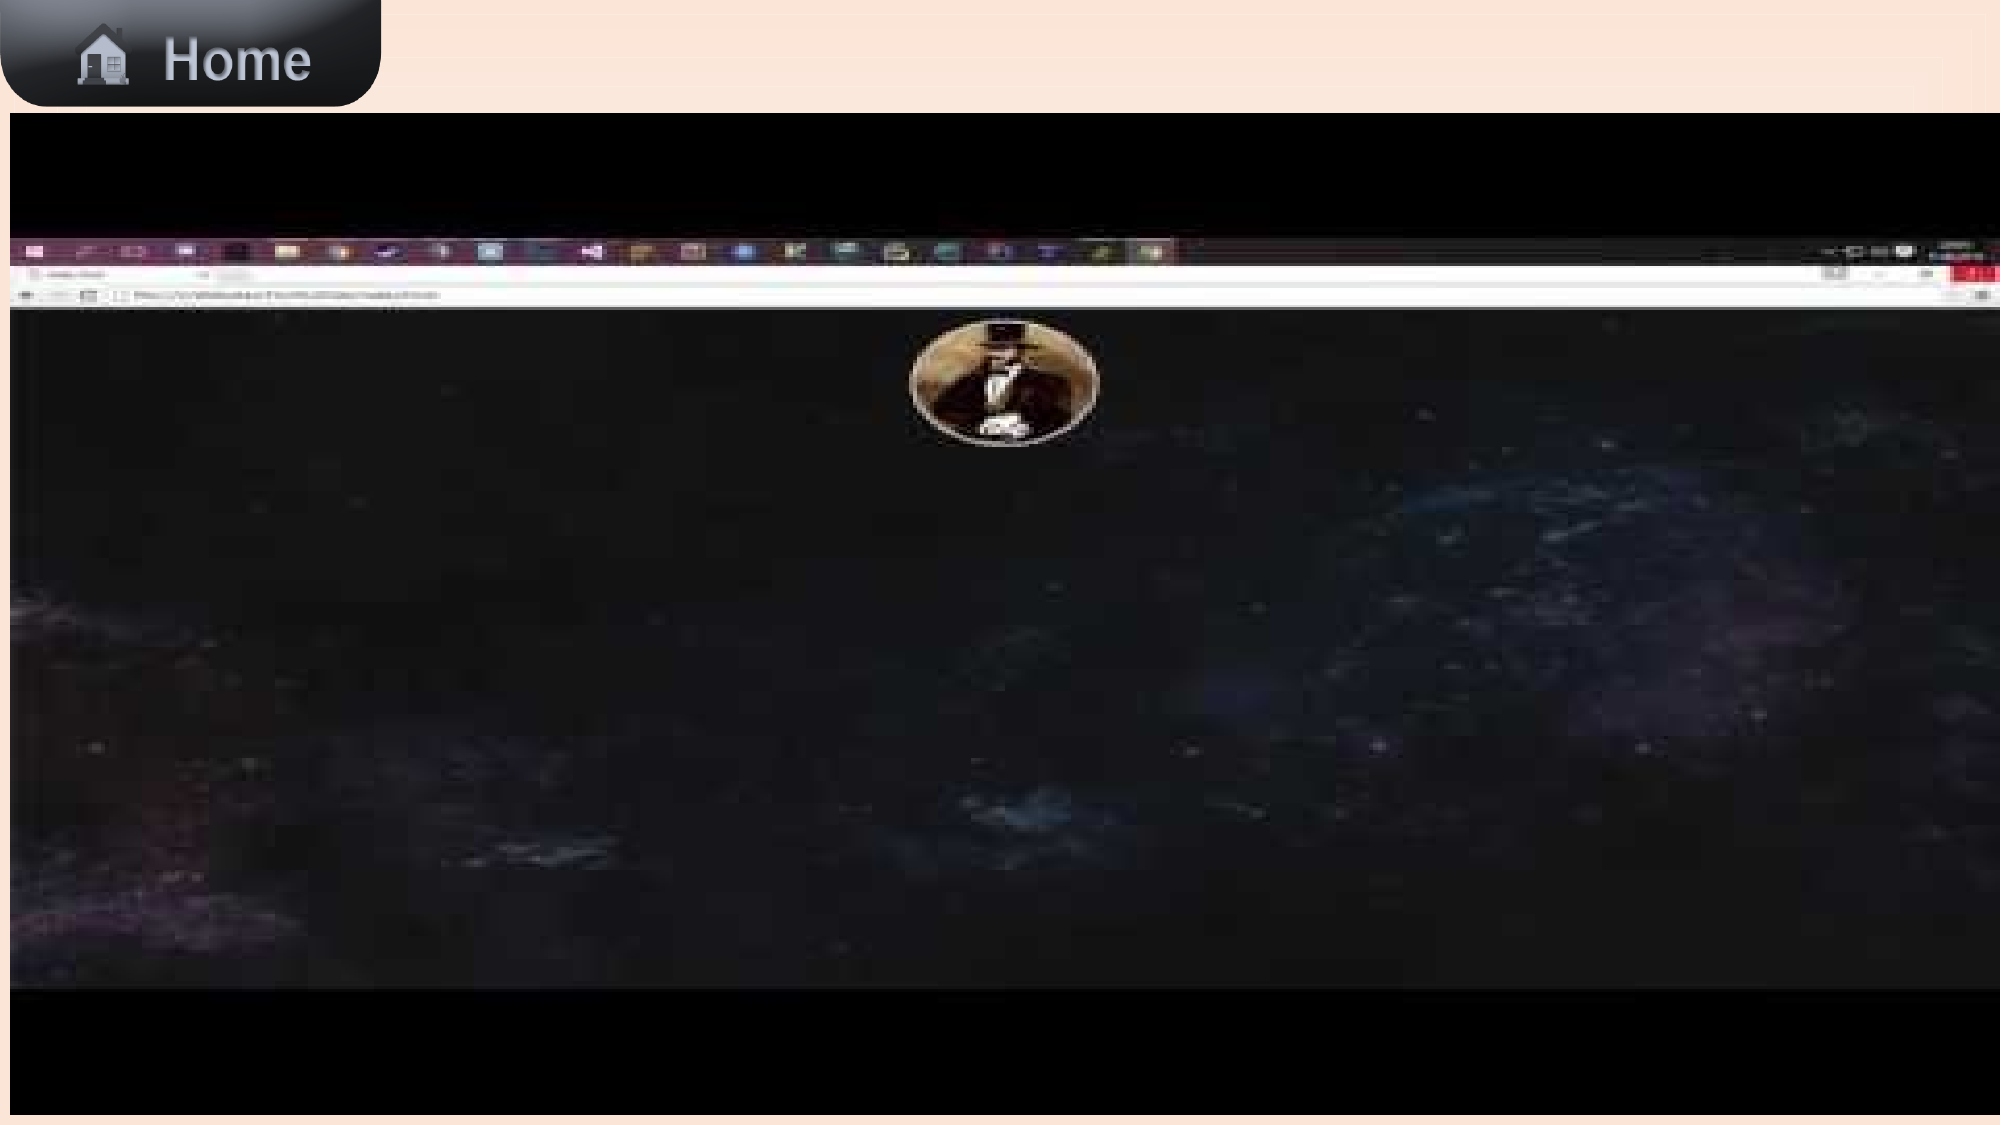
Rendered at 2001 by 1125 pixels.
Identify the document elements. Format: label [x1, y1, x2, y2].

picture [0, 0, 423, 133]
list [9, 113, 2000, 1116]
